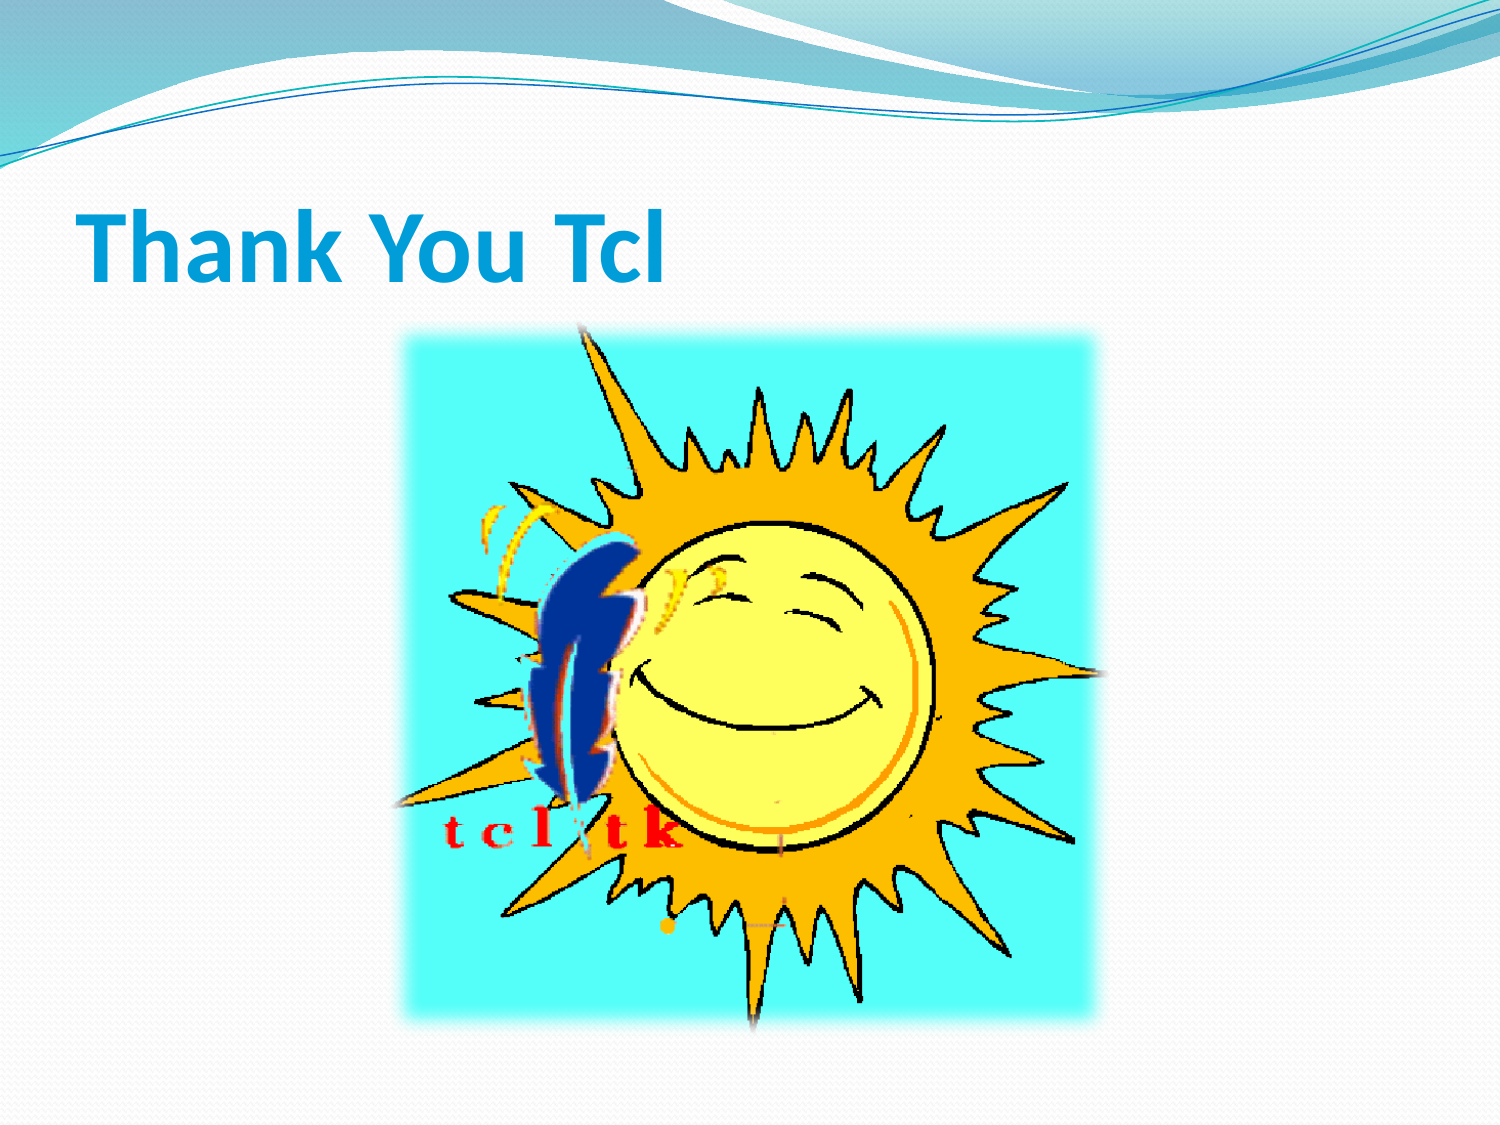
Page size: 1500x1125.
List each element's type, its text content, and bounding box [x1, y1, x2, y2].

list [386, 317, 1114, 1038]
title Thank You Tcl [75, 115, 1425, 303]
